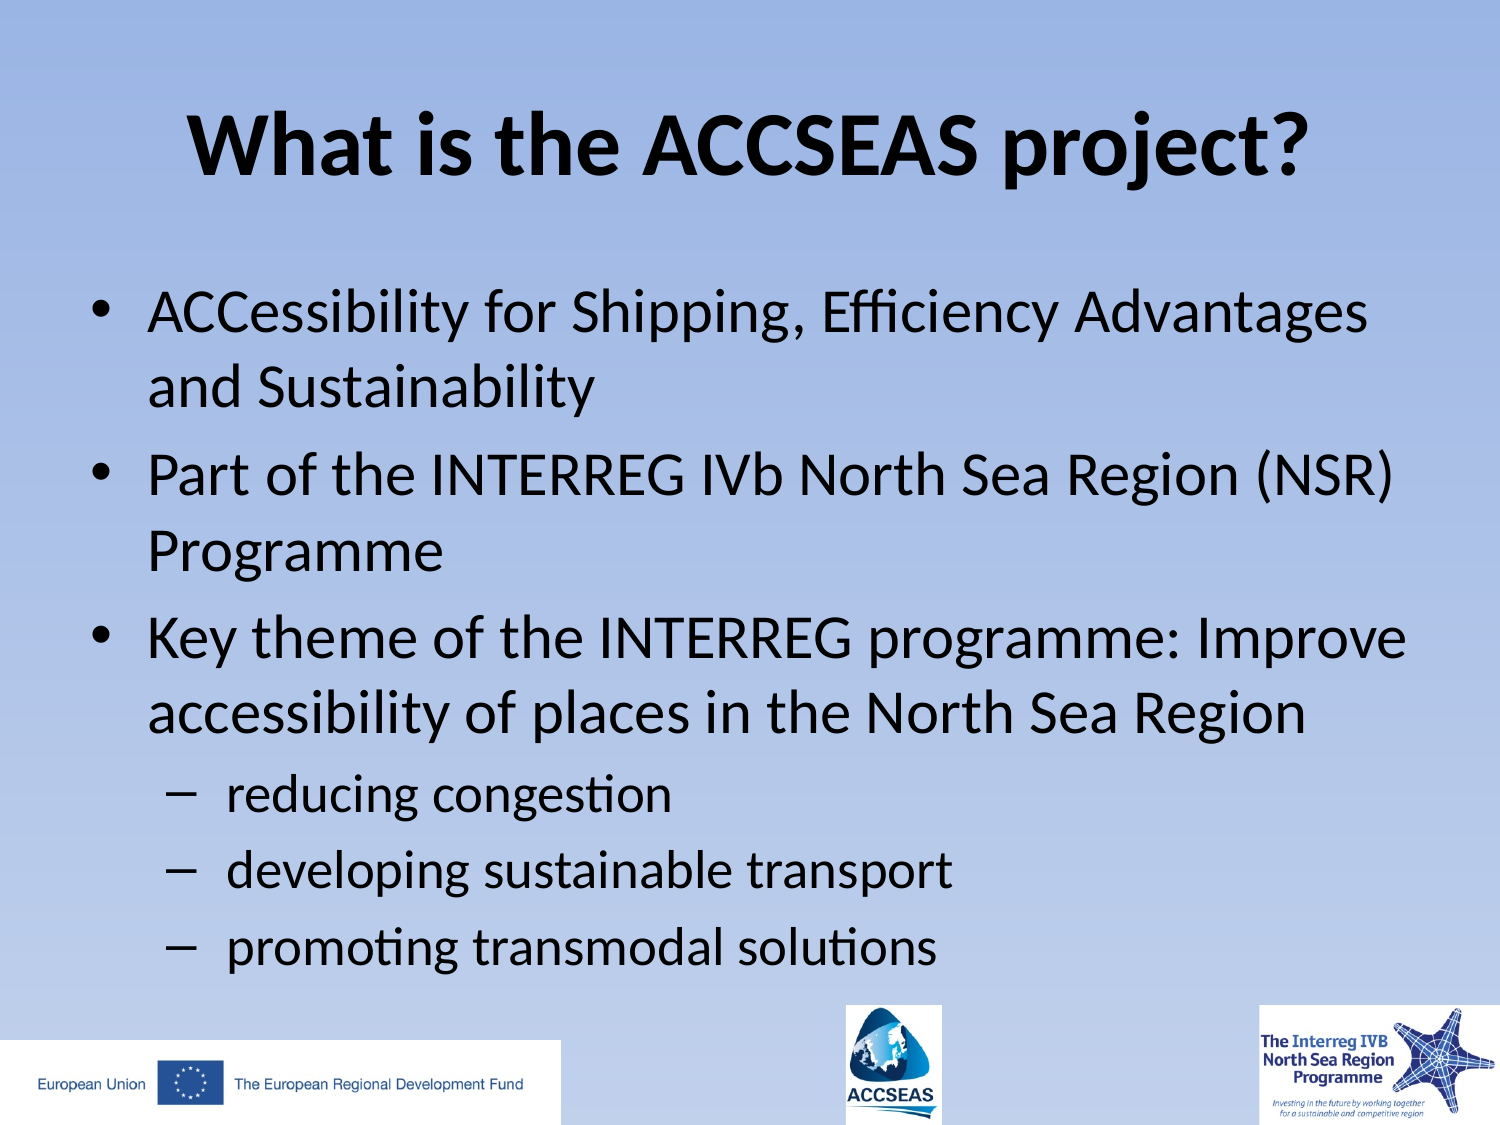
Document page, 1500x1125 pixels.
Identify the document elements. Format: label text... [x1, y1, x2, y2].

picture [845, 1005, 942, 1125]
picture [1259, 1005, 1500, 1125]
picture [0, 1040, 561, 1125]
list ACCessibility for Shipping, Efficiency Advantages and Sustainability Part of the INTERREG IVb North Sea Region (NSR) Programme Key theme of the INTERREG programme: Improve accessibility of places in the North Sea Region reducing congestion developing sustainable transport promoting transmodal solutions [75, 262, 1425, 1005]
title What is the ACCSEAS project? [75, 45, 1425, 233]
